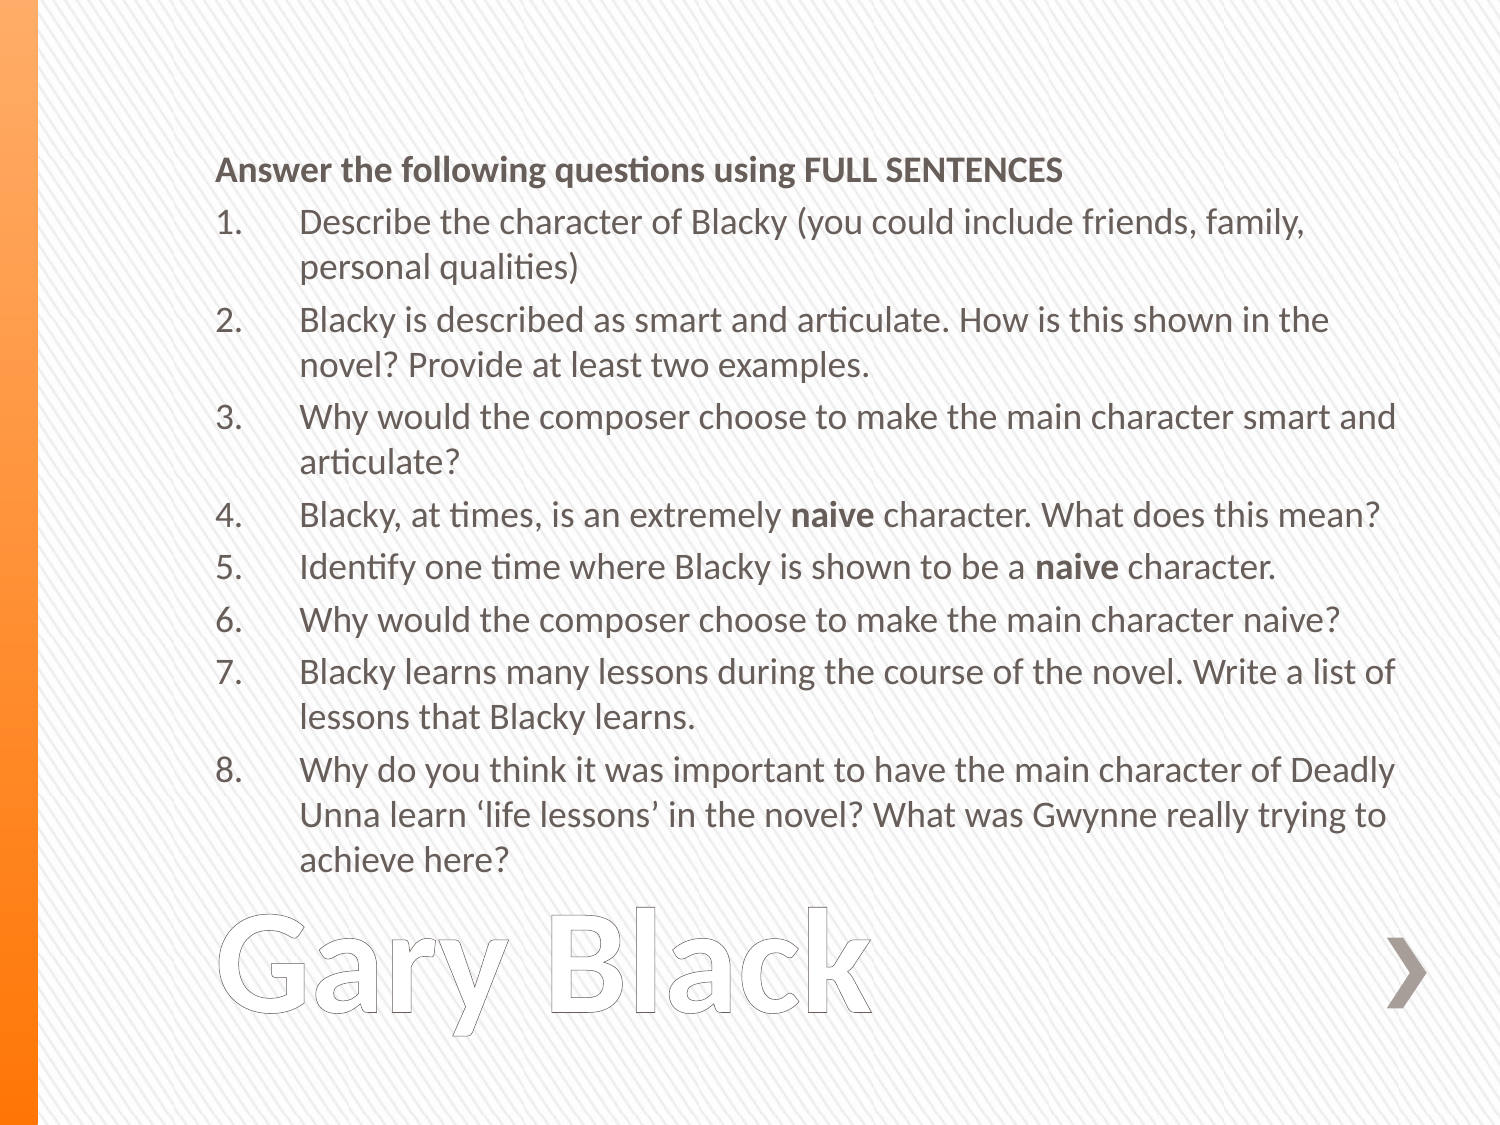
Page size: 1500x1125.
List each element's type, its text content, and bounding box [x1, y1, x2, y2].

list Answer the following questions using FULL SENTENCES Describe the character of Blacky (you could include friends, family, personal qualities) Blacky is described as smart and articulate. How is this shown in the novel? Provide at least two examples. Why would the composer choose to make the main character smart and articulate? Blacky, at times, is an extremely naive character. What does this mean? Identify one time where Blacky is shown to be a naive character. Why would the composer choose to make the main character naive? Blacky learns many lessons during the course of the novel. Write a list of lessons that Blacky learns. Why do you think it was important to have the main character of Deadly Unna learn ‘life lessons’ in the novel? What was Gwynne really trying to achieve here? [200, 137, 1425, 863]
title Gary Black [200, 863, 1388, 1050]
